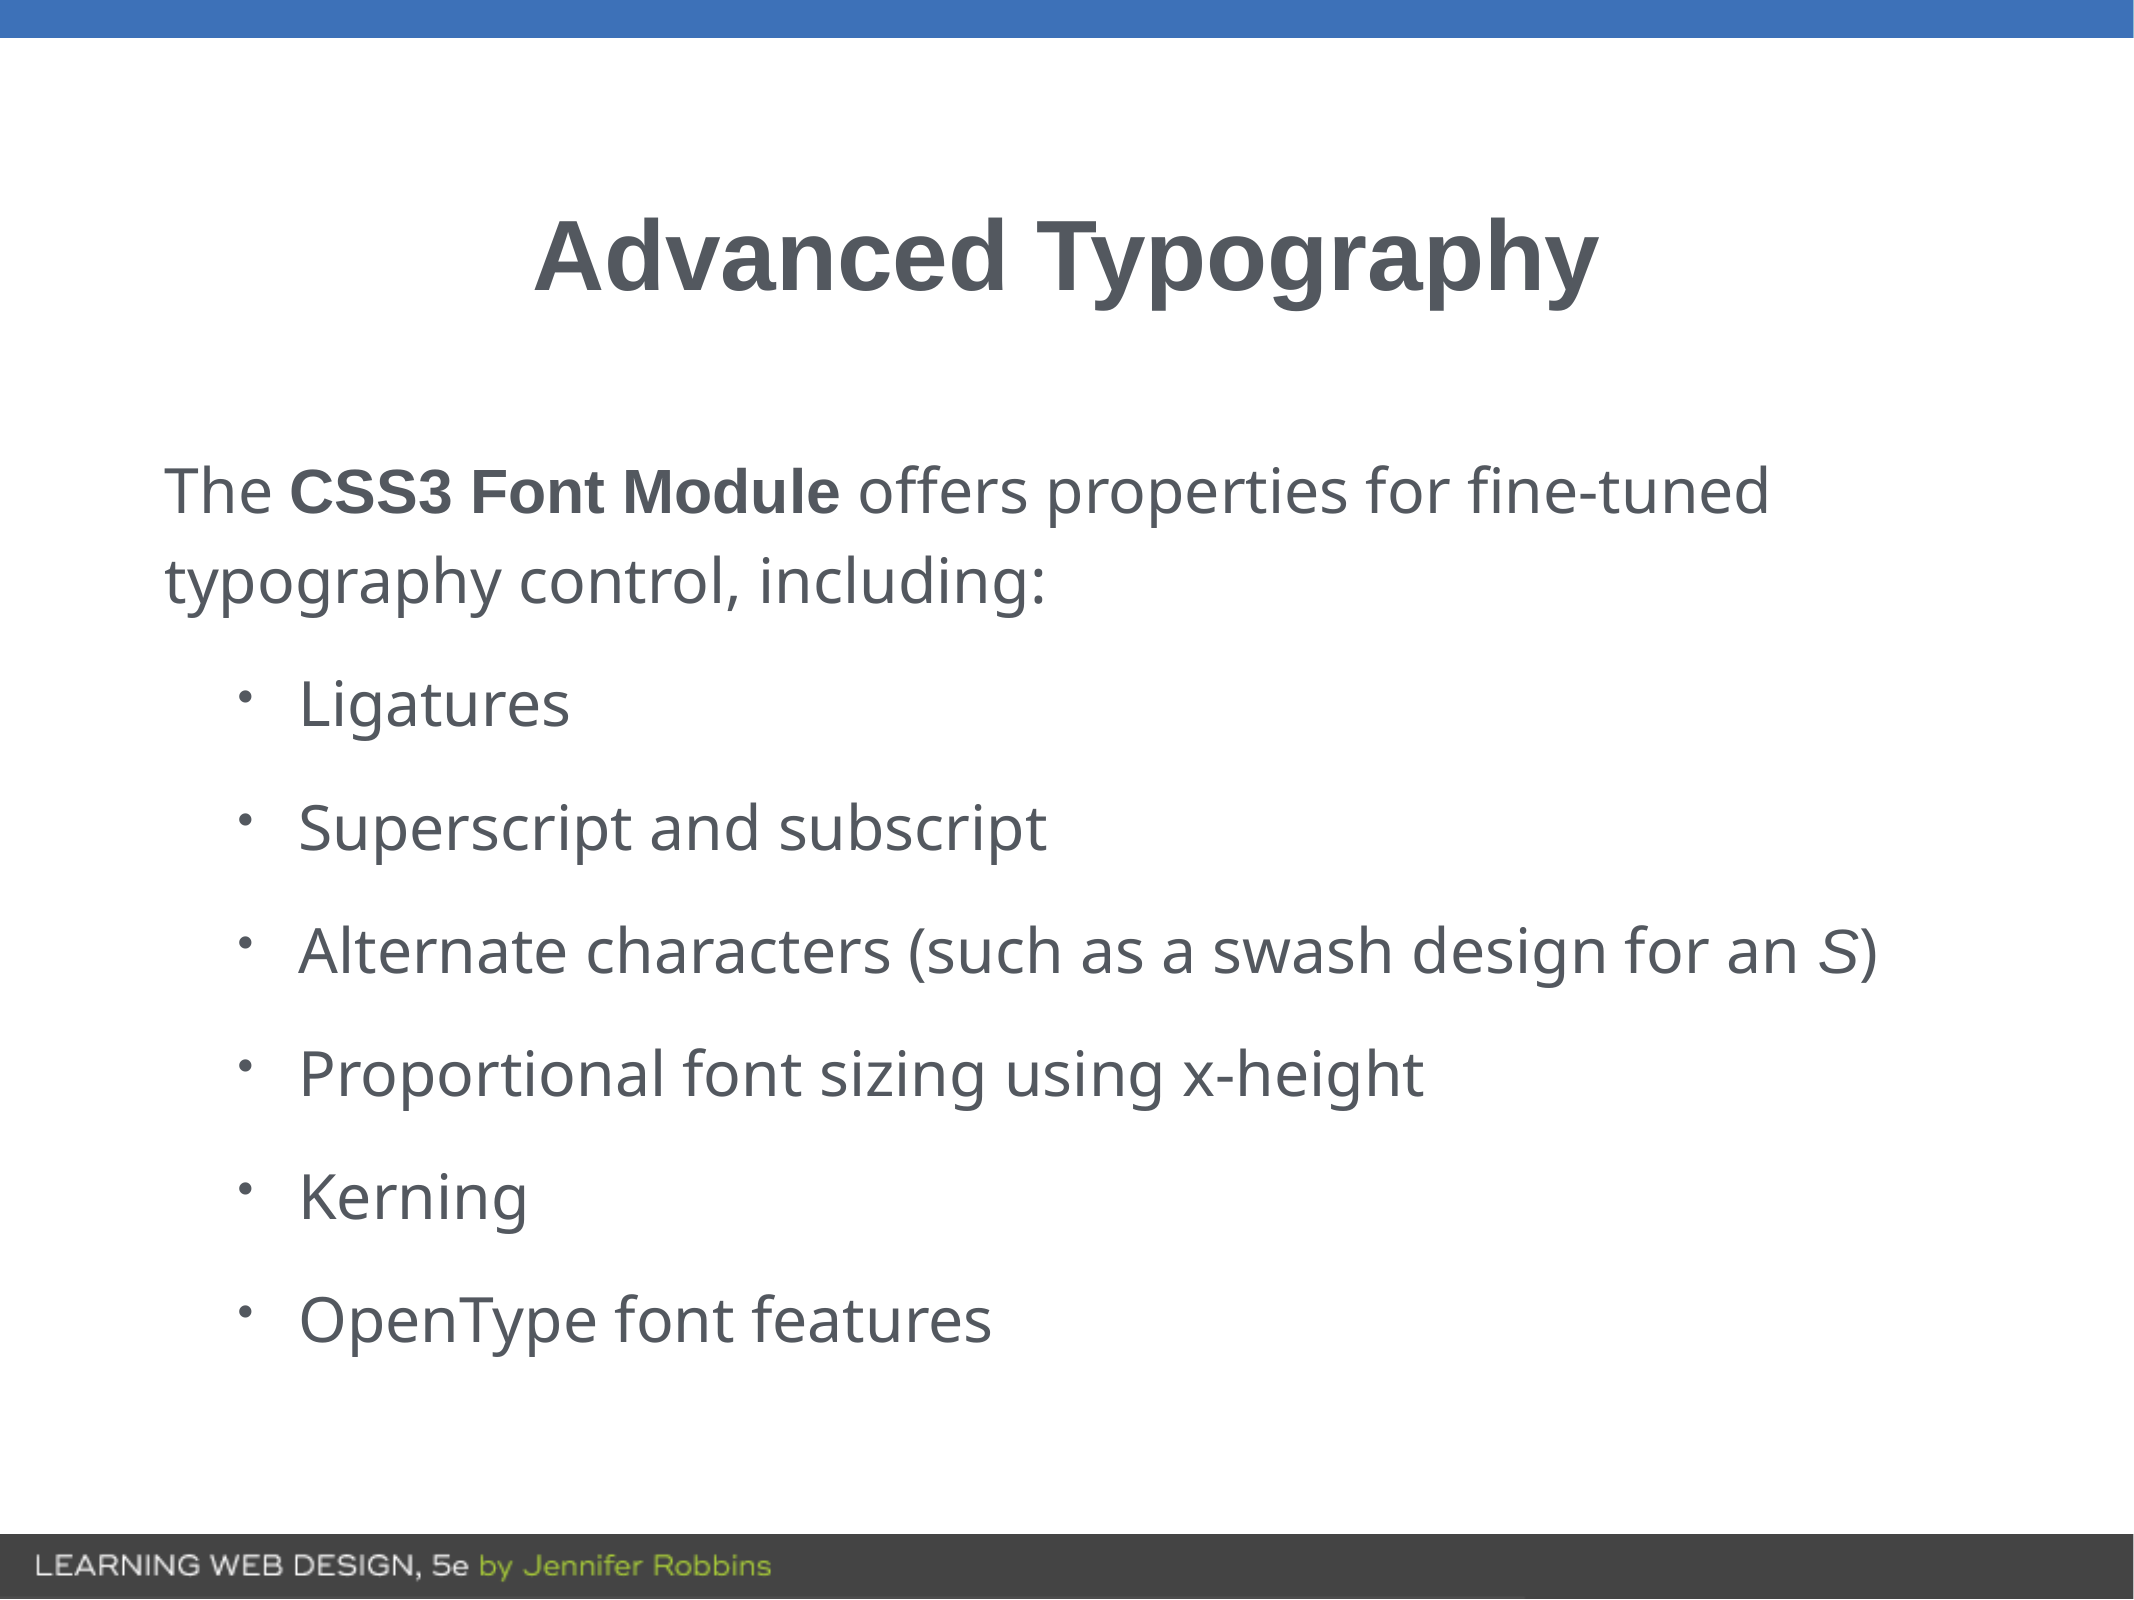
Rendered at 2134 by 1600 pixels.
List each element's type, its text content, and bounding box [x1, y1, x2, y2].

title Advanced Typography [155, 72, 1978, 427]
picture [0, 1534, 2134, 1599]
list The CSS3 Font Module offers properties for fine-tuned typography control, including: Ligatures Superscript and subscript Alternate characters (such as a swash design for an S) Proportional font sizing using x-height Kerning OpenType font features [155, 427, 1978, 1460]
